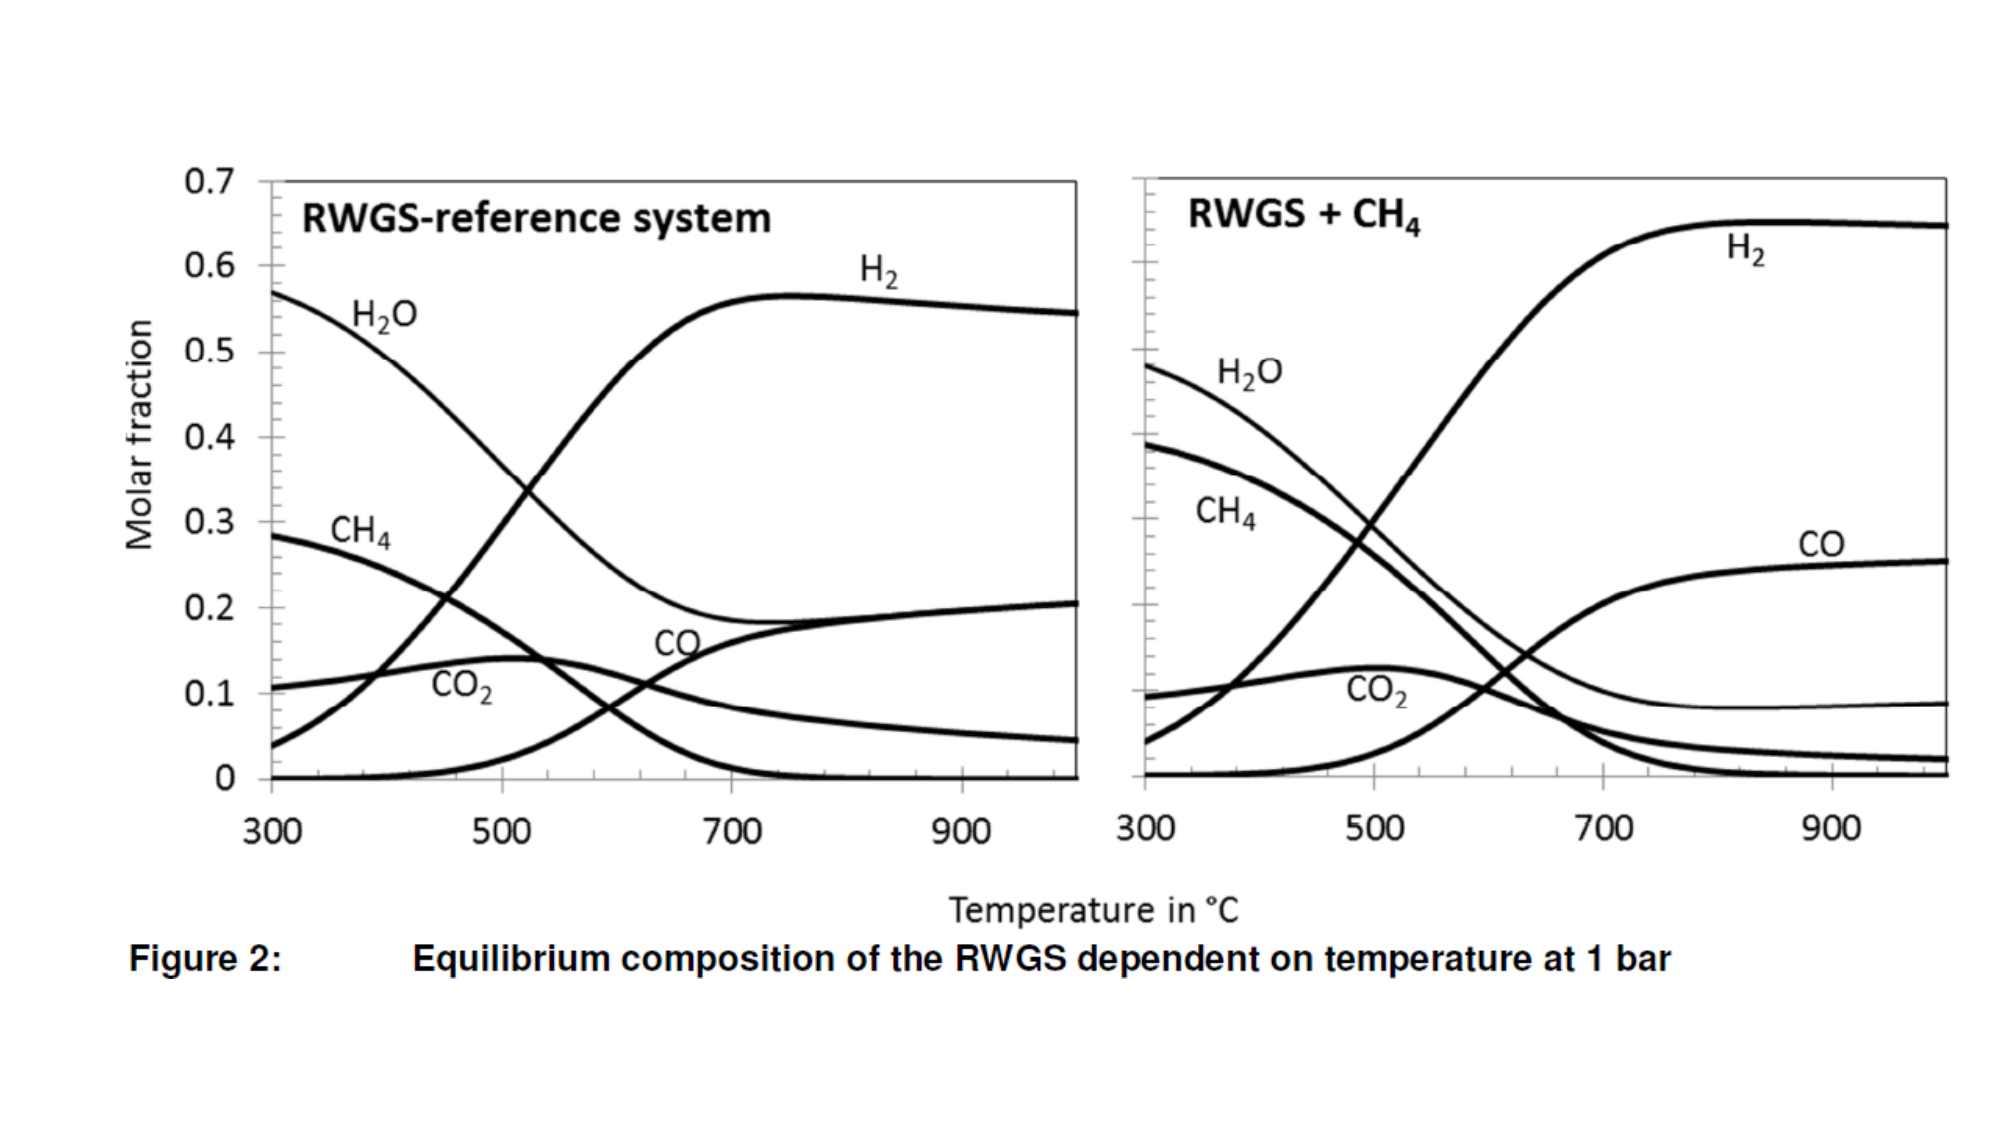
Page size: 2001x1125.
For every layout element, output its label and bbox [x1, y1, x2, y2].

picture [40, 138, 1960, 979]
